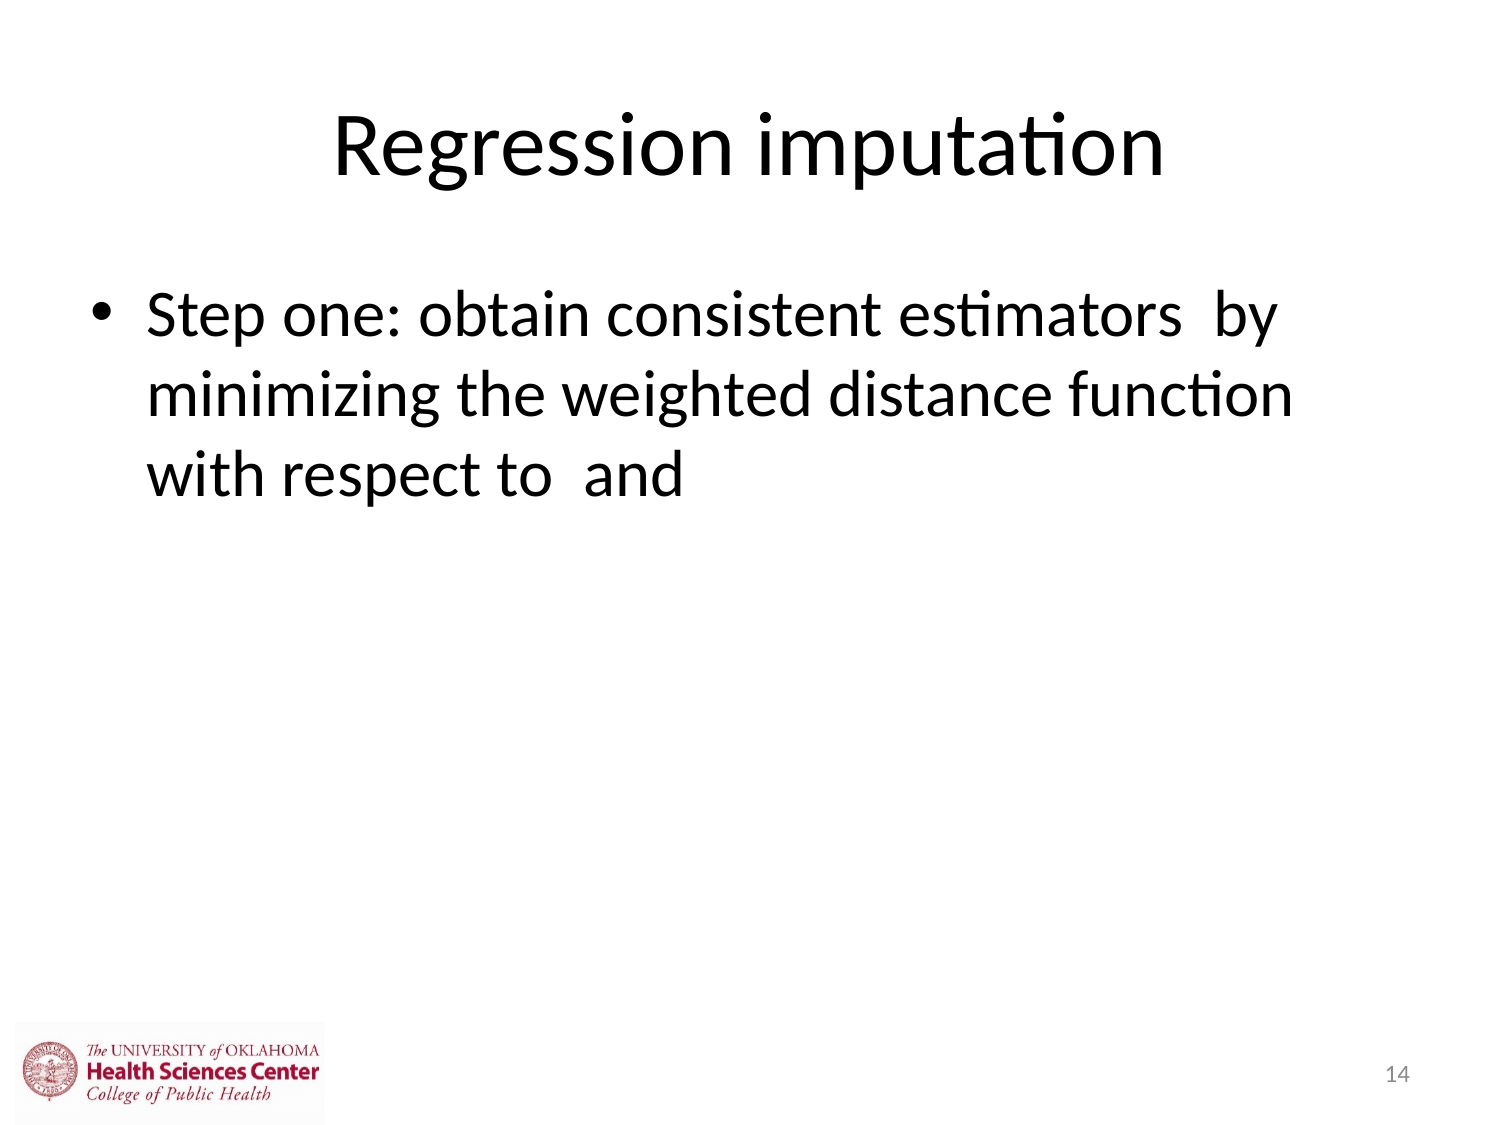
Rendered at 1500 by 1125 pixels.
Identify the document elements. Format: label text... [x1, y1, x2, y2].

picture [15, 1022, 325, 1125]
title Regression imputation [75, 45, 1425, 233]
slide_number 14 [1074, 1042, 1425, 1103]
